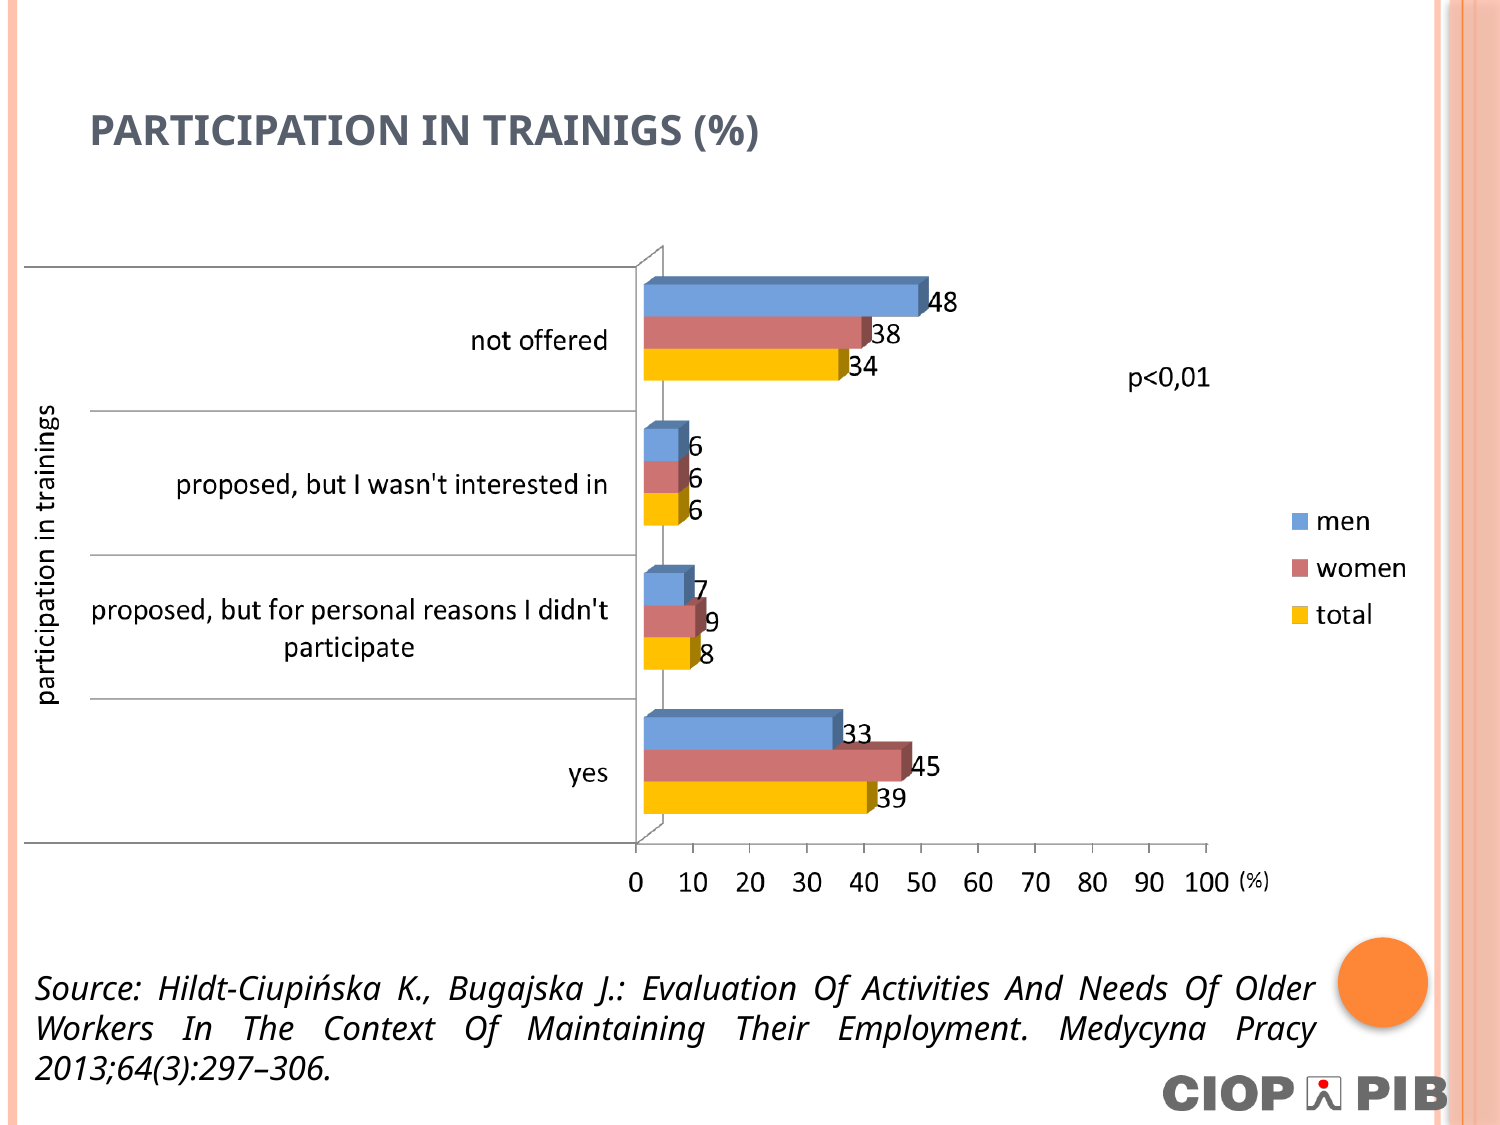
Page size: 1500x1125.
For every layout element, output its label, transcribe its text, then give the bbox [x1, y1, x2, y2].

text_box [1162, 1075, 1447, 1112]
text_box Source: Hildt-Ciupińska K., Bugajska J.: Evaluation Of Activities And Needs Of Older Workers In The Context Of Maintaining Their Employment. Medycyna Pracy 2013;64(3):297–306. [20, 959, 1332, 1094]
title Participation in trainigs (%) [74, 42, 1300, 162]
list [11, 219, 1424, 918]
